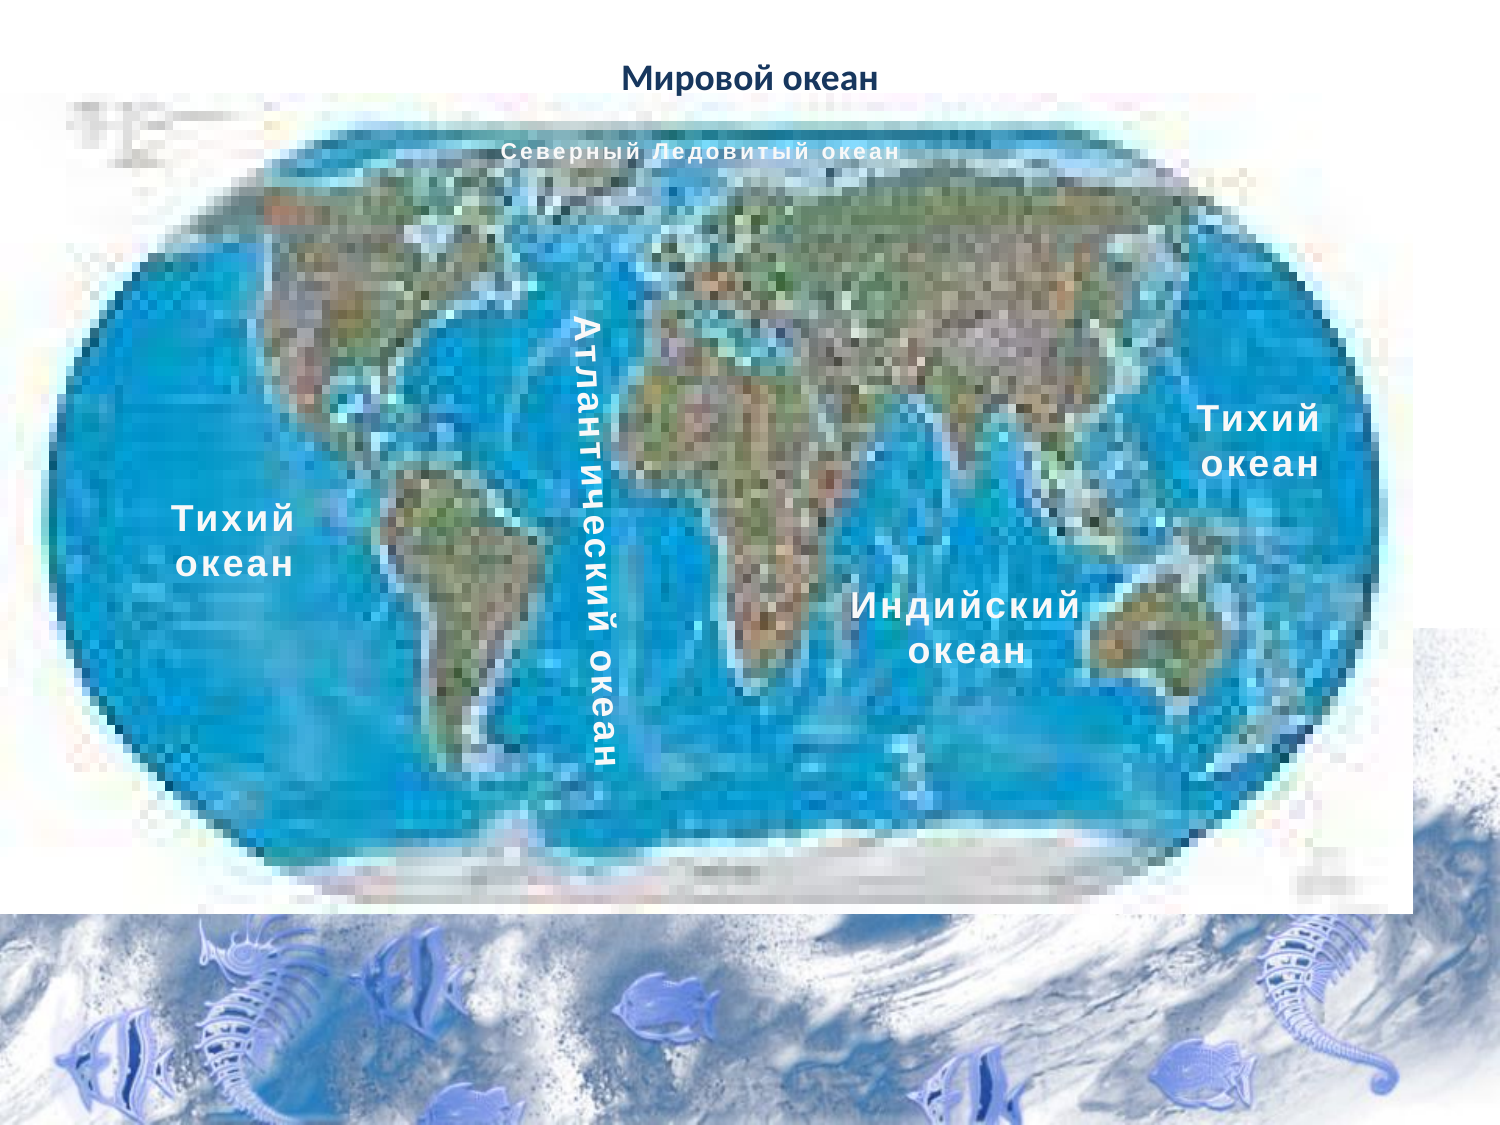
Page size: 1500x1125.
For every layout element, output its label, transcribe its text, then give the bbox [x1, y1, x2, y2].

picture [0, 93, 1500, 1125]
title Мировой океан [75, 45, 1425, 106]
